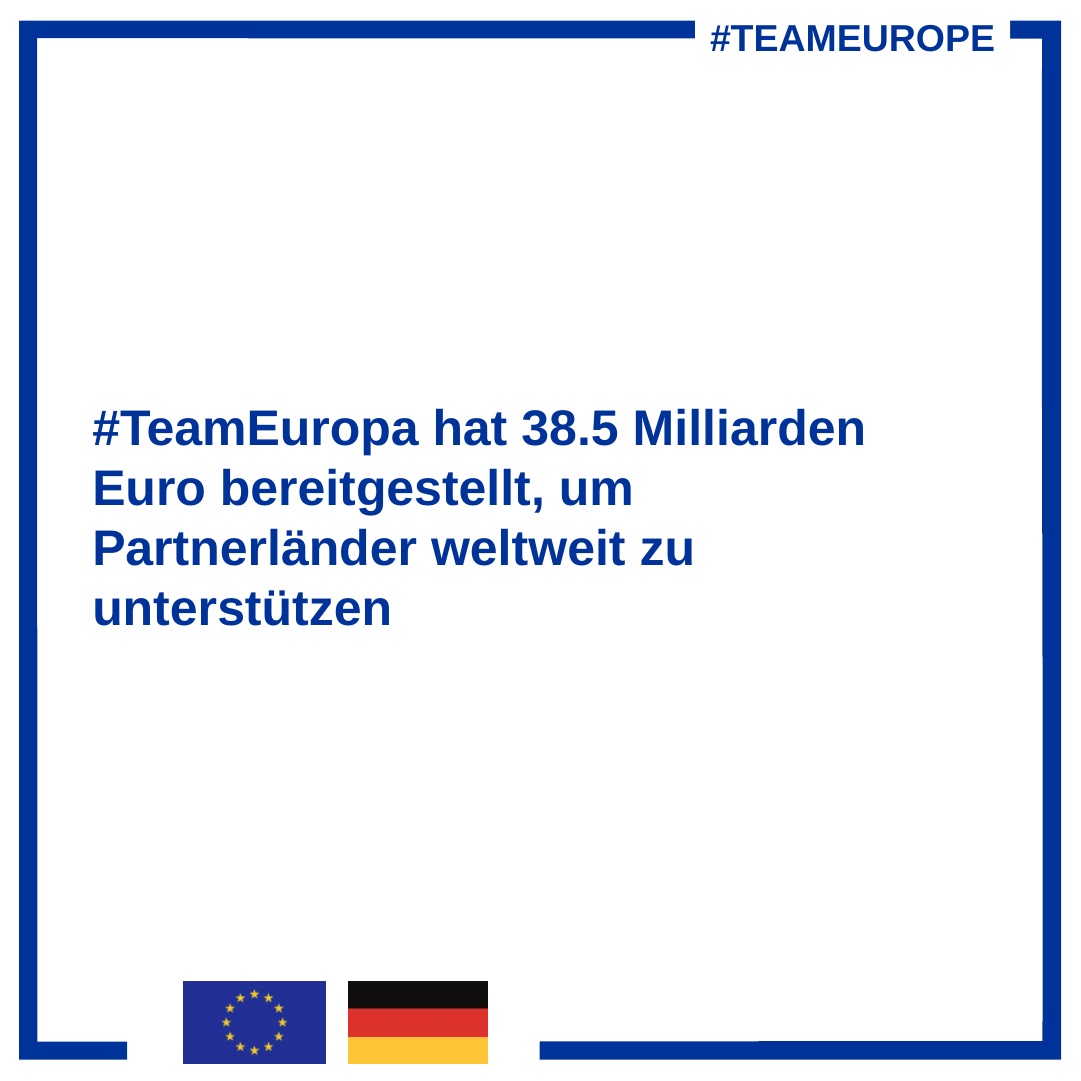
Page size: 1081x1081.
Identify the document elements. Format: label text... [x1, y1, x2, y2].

picture [347, 980, 489, 1065]
text_box #TeamEuropa hat 38.5 Milliarden Euro bereitgestellt, um Partnerländer weltweit zu unterstützen [77, 388, 950, 643]
picture [182, 980, 327, 1065]
